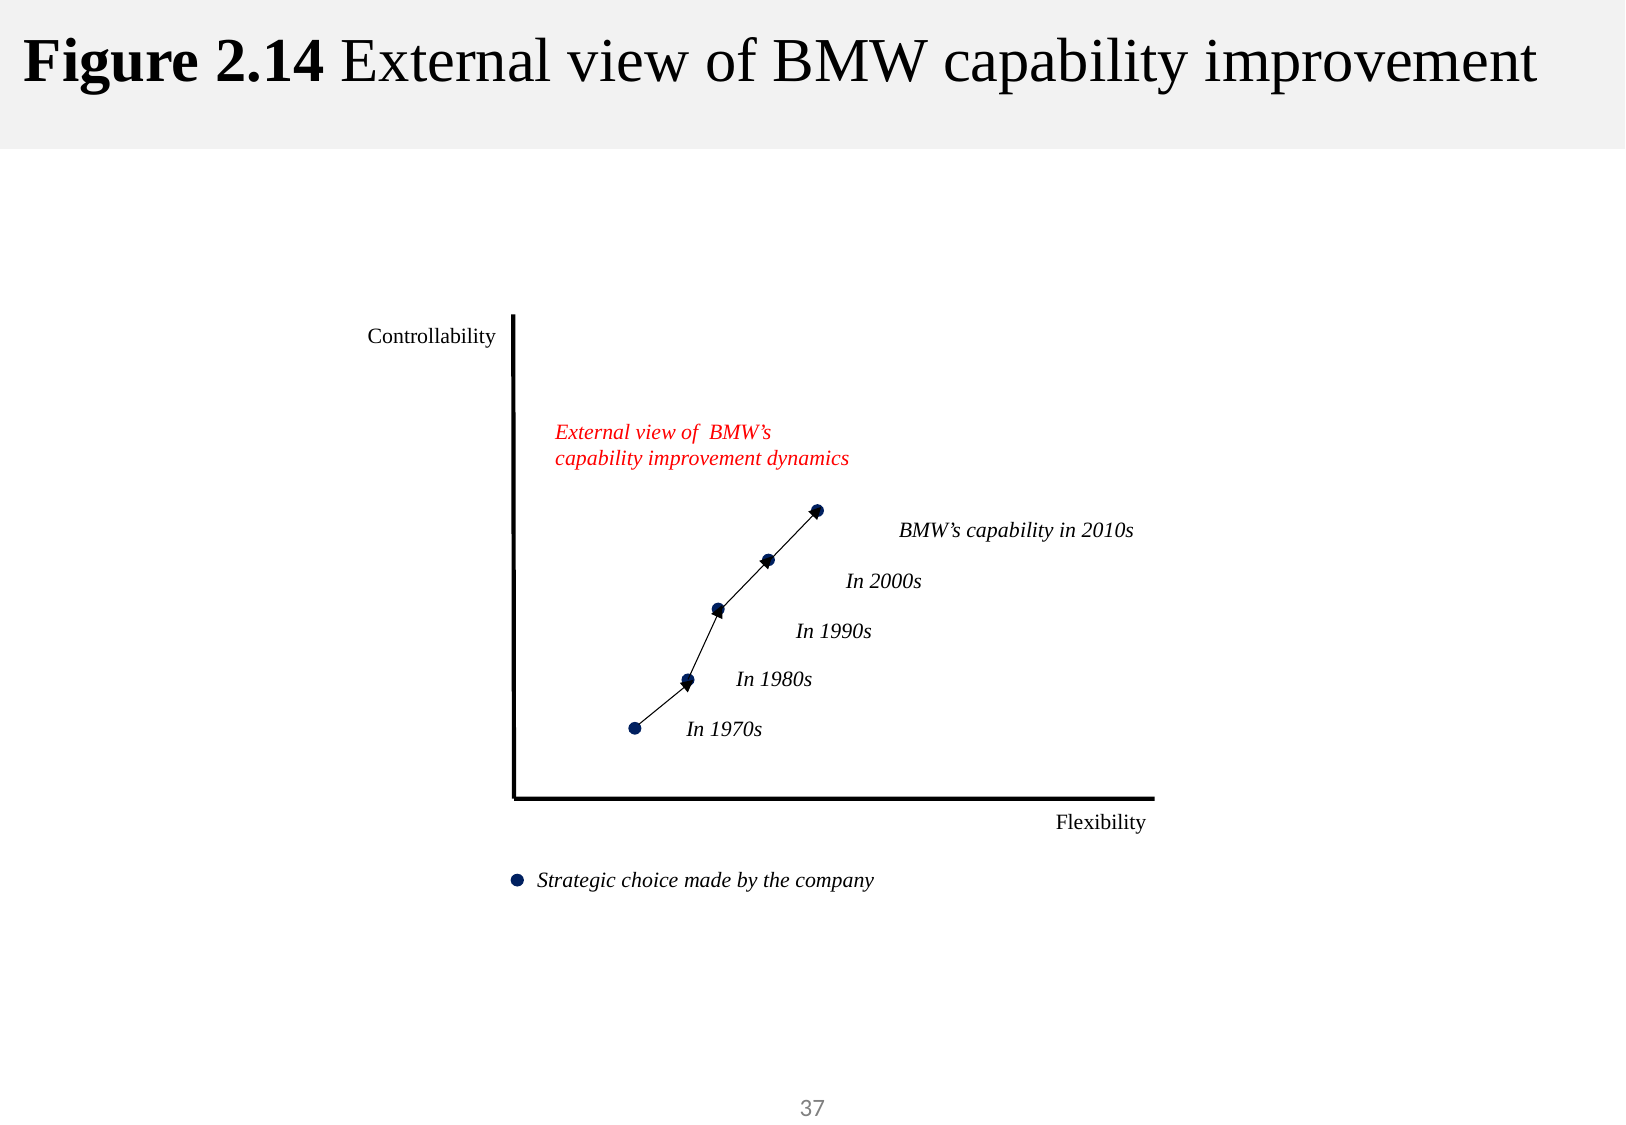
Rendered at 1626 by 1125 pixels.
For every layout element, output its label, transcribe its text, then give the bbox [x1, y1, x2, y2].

text_box In 1990s [781, 609, 888, 651]
text_box In 1970s [671, 707, 778, 748]
text_box In 2000s [831, 559, 938, 601]
text_box External view of BMW’s capability improvement dynamics [540, 410, 876, 478]
text_box Flexibility [1041, 800, 1162, 842]
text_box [687, 604, 723, 680]
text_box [719, 555, 773, 611]
text_box [629, 723, 639, 734]
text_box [638, 679, 694, 725]
text_box In 1980s [721, 657, 828, 698]
title Figure 2.14 External view of BMW capability improvement [9, 11, 1625, 105]
text_box BMW’s capability in 2010s [884, 508, 1150, 550]
text_box Strategic choice made by the company [522, 858, 896, 899]
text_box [770, 506, 822, 560]
text_box [511, 874, 522, 886]
text_box Controllability [352, 314, 512, 356]
